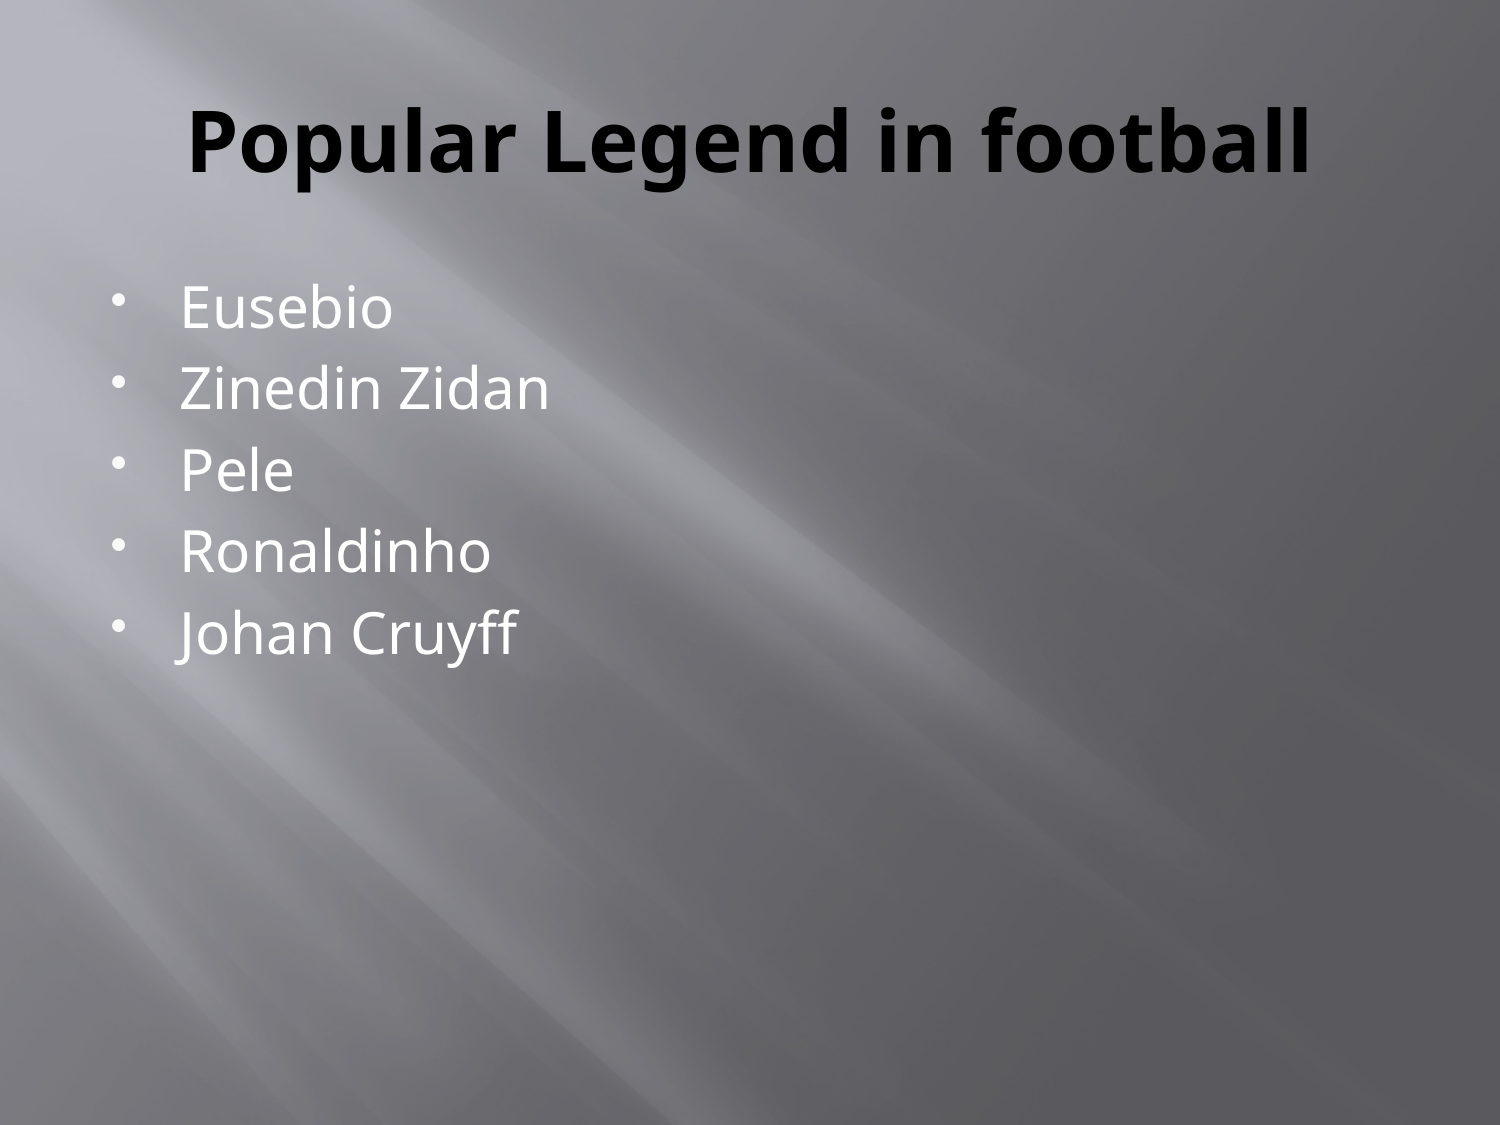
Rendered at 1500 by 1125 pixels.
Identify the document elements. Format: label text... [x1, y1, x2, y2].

list Eusebio Zinedin Zidan Pele Ronaldinho Johan Cruyff [75, 262, 1425, 1035]
title Popular Legend in football [75, 45, 1425, 233]
